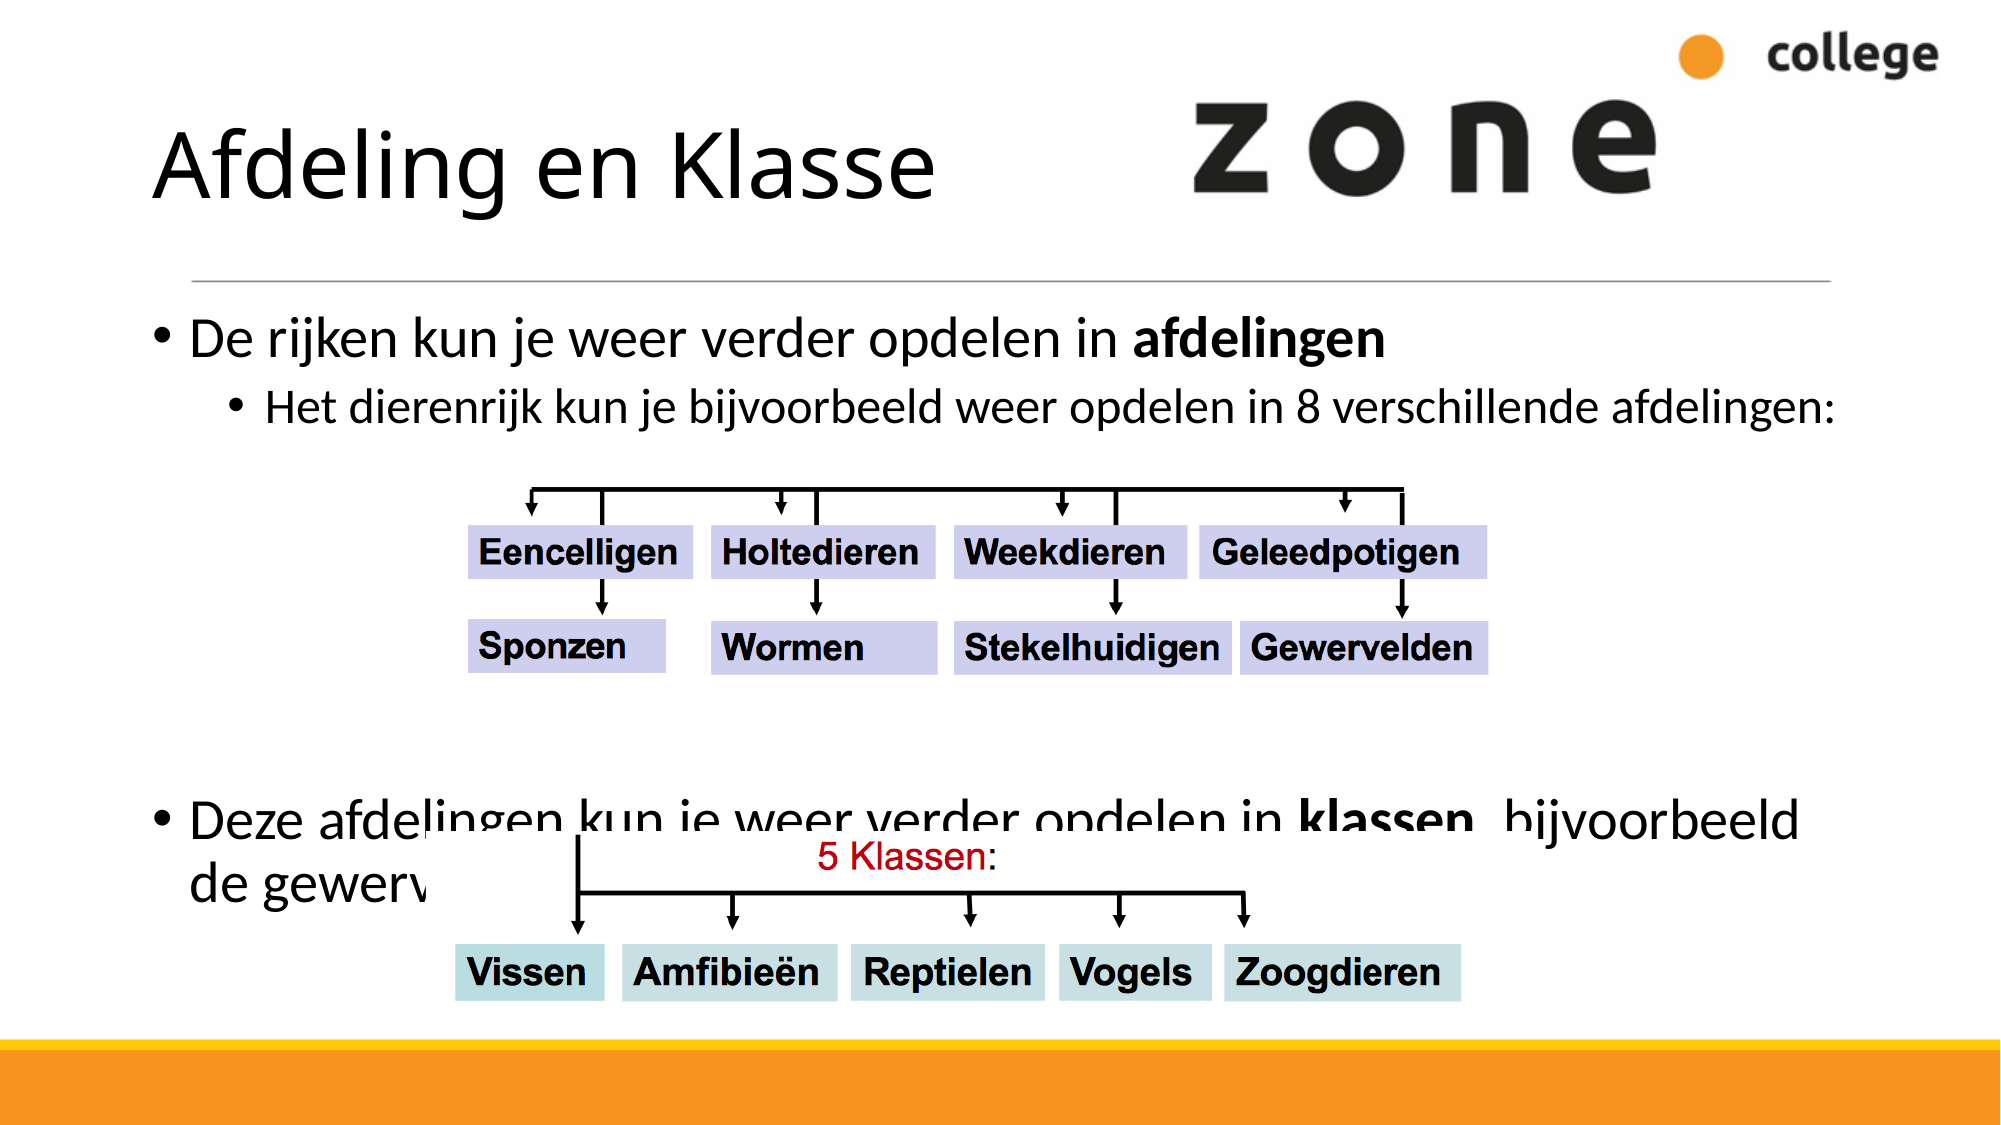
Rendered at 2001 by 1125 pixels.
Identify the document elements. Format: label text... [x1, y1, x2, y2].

picture [0, 0, 2001, 1125]
list De rijken kun je weer verder opdelen in afdelingen Het dierenrijk kun je bijvoorbeeld weer opdelen in 8 verschillende afdelingen: Deze afdelingen kun je weer verder opdelen in klassen, bijvoorbeeld de gewervelden: [137, 299, 1863, 1014]
title Afdeling en Klasse [137, 59, 1863, 278]
